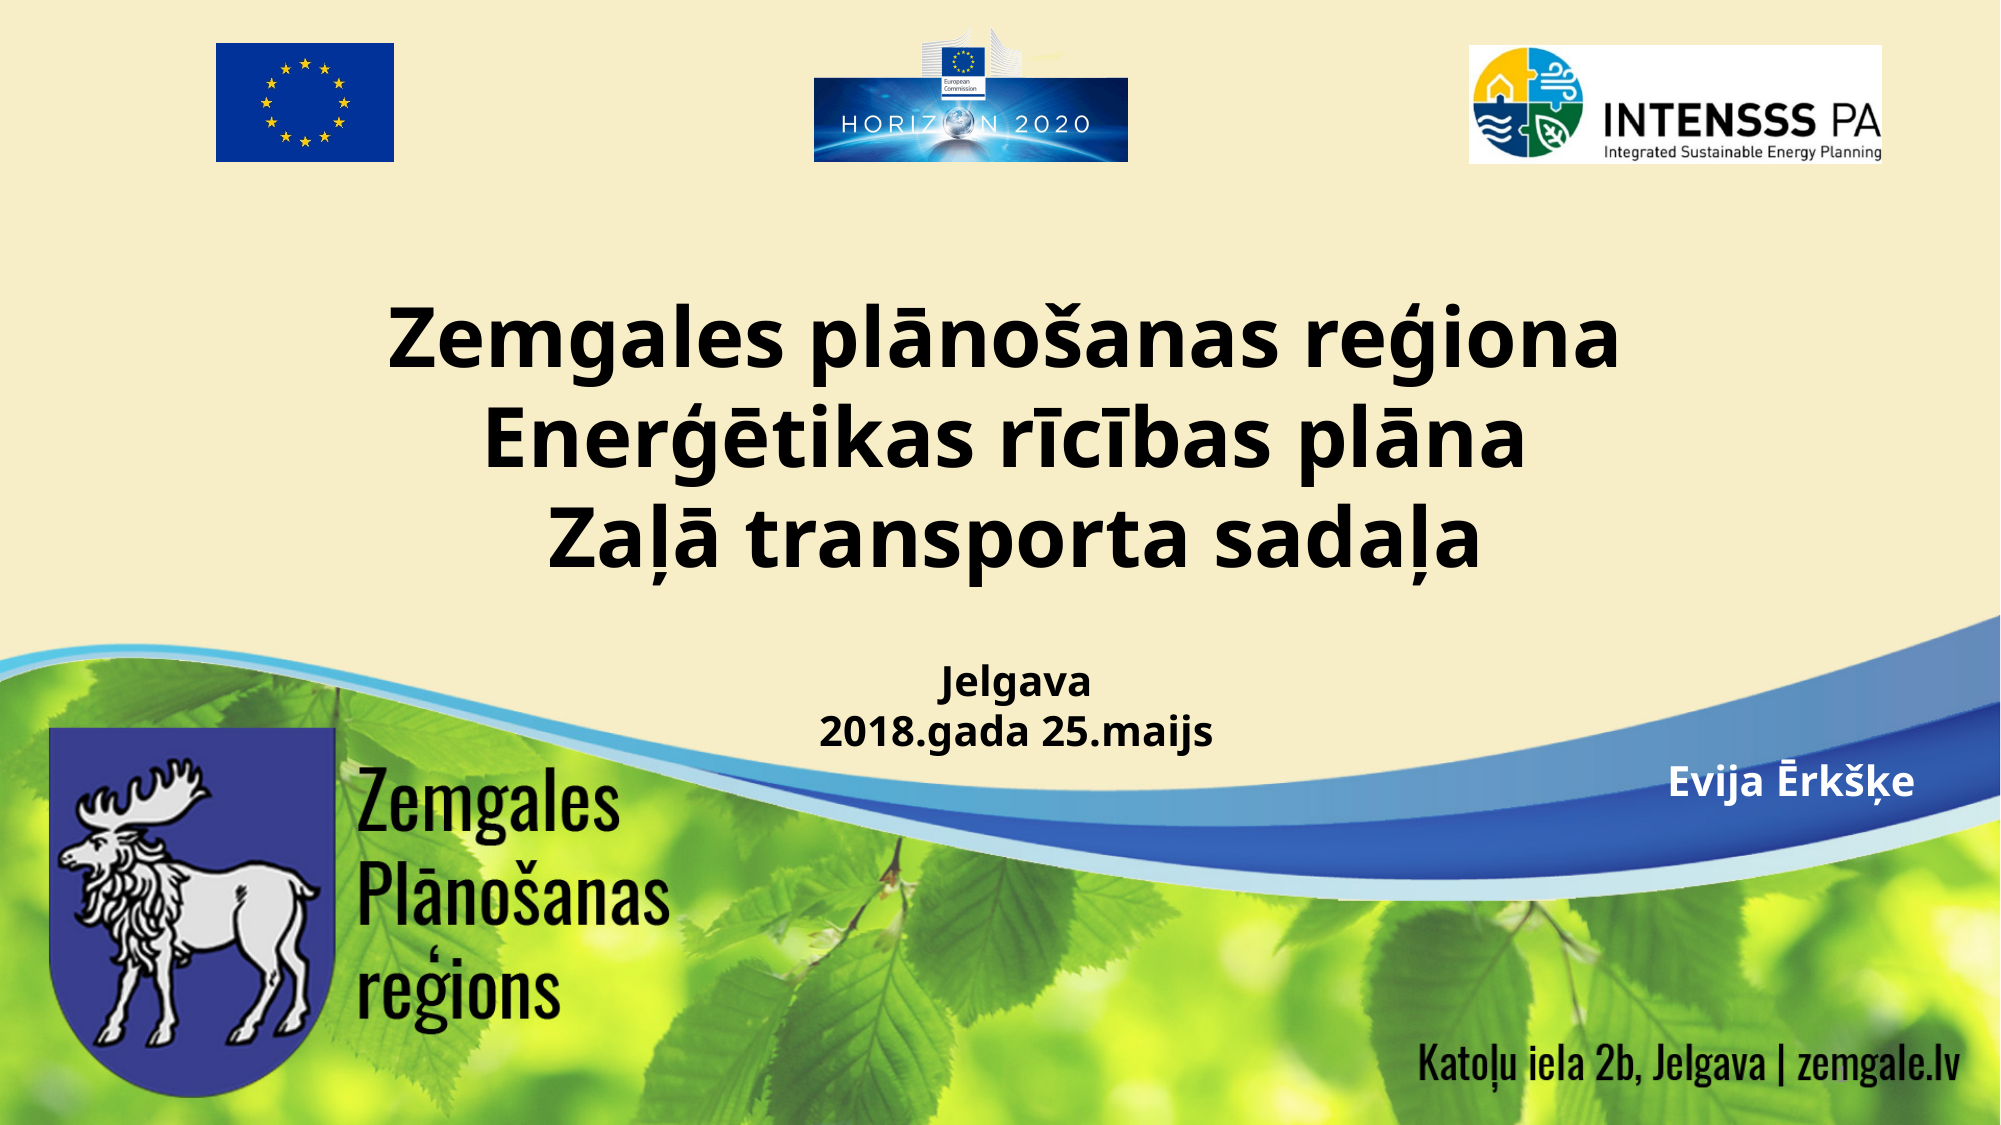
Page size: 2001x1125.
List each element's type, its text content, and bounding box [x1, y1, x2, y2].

picture [0, 0, 2001, 1125]
slide_number 1 [1412, 1042, 1863, 1103]
text_box Zemgales plānošanas reģiona Enerģētikas rīcības plāna Zaļā transporta sadaļa Jelgava 2018.gada 25.maijs Evija Ērkšķe [102, 217, 1931, 812]
